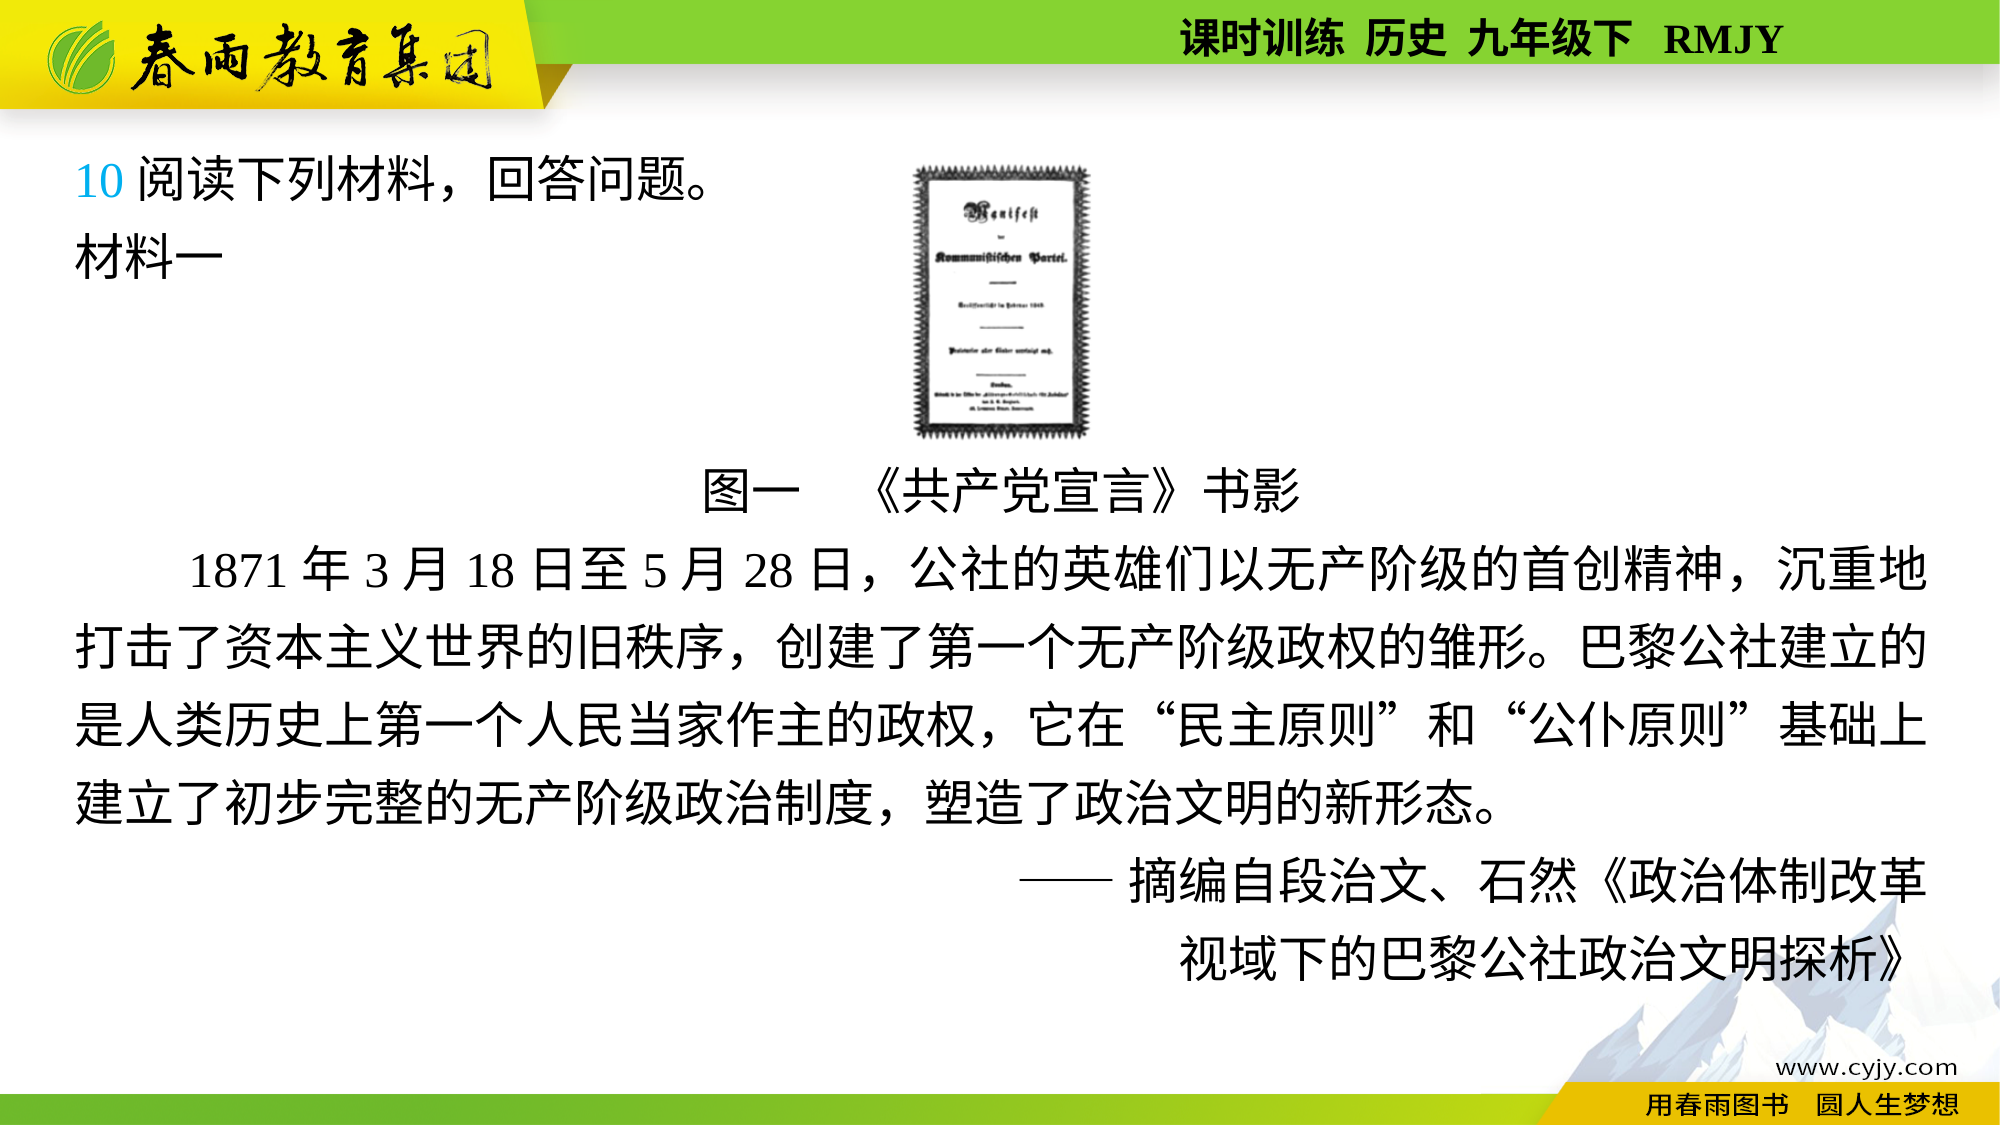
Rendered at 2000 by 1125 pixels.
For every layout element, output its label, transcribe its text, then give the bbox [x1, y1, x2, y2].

list 10阅读下列材料，回答问题。 材料一 图一 《共产党宣言》书影 1871年3月18日至5月28日，公社的英雄们以无产阶级的首创精神，沉重地打击了资本主义世界的旧秩序，创建了第一个无产阶级政权的雏形。巴黎公社建立的是人类历史上第一个人民当家作主的政权，它在“民主原则”和“公仆原则”基础上建立了初步完整的无产阶级政治制度，塑造了政治文明的新形态。 ——摘编自段治文、石然《政治体制改革 视域下的巴黎公社政治文明探析》 [59, 122, 1944, 996]
picture [0, 0, 2000, 1125]
